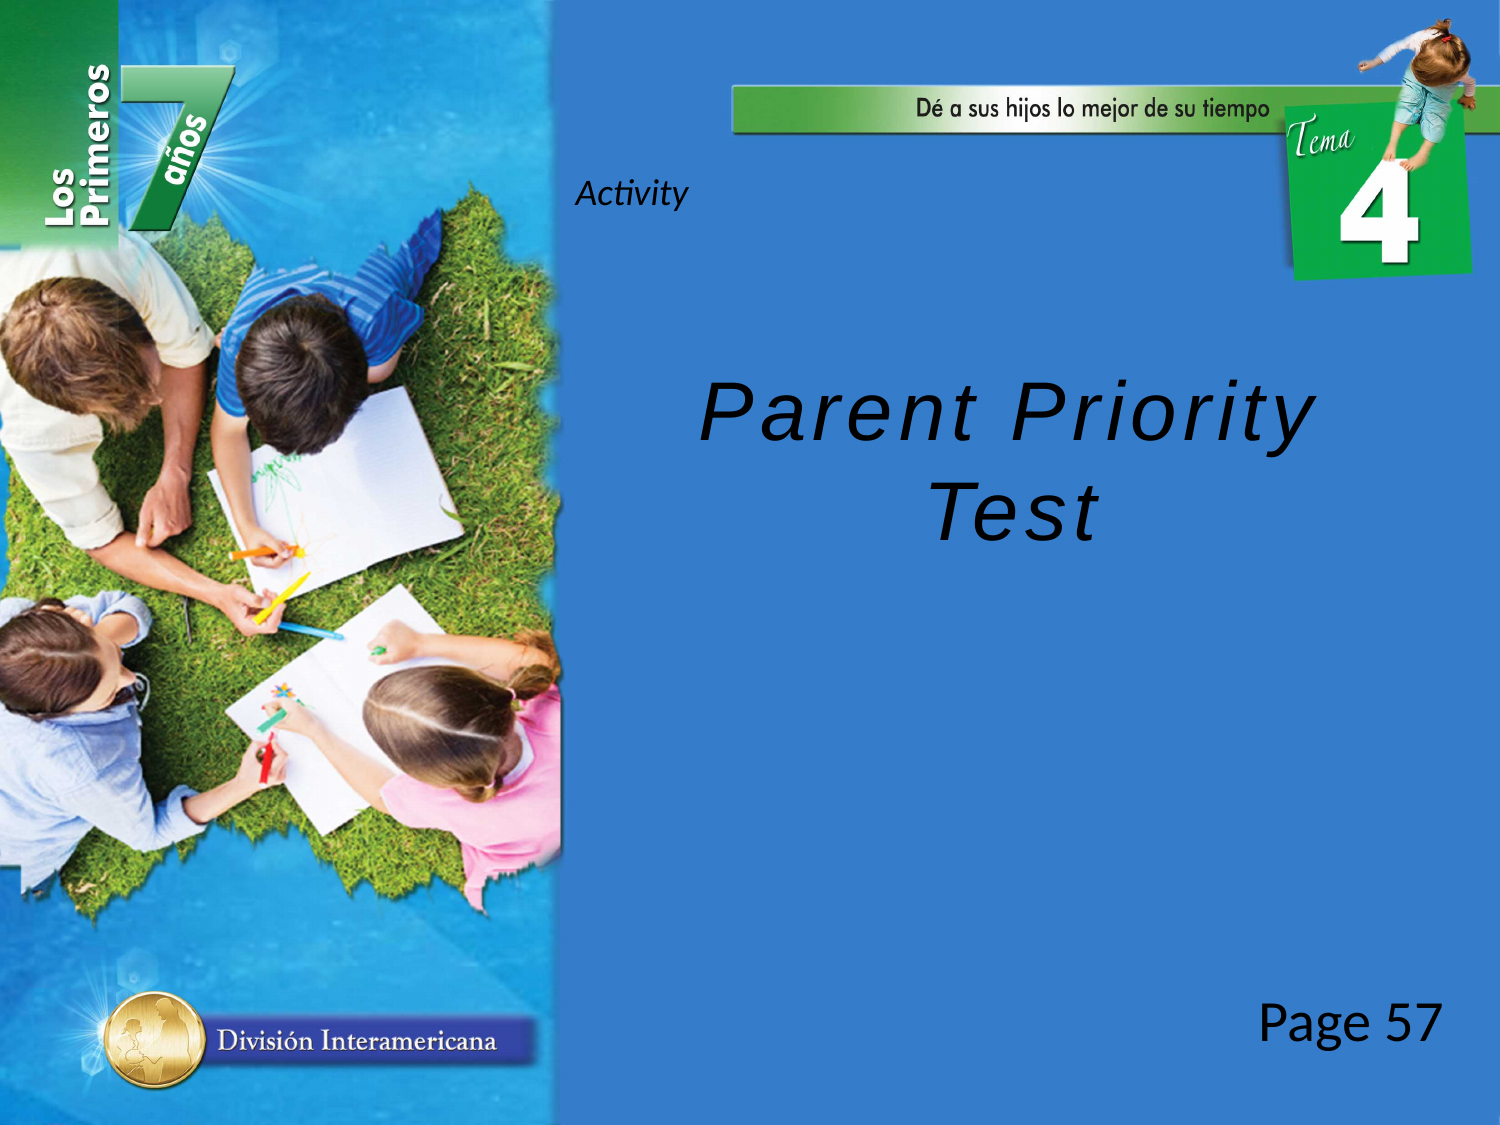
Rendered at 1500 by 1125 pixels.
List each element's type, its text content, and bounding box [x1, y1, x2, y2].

text_box Activity [560, 160, 762, 221]
text_box Page 57 [1163, 975, 1459, 1061]
picture [0, 0, 1500, 1125]
text_box Parent Priority Test [620, 349, 1400, 565]
